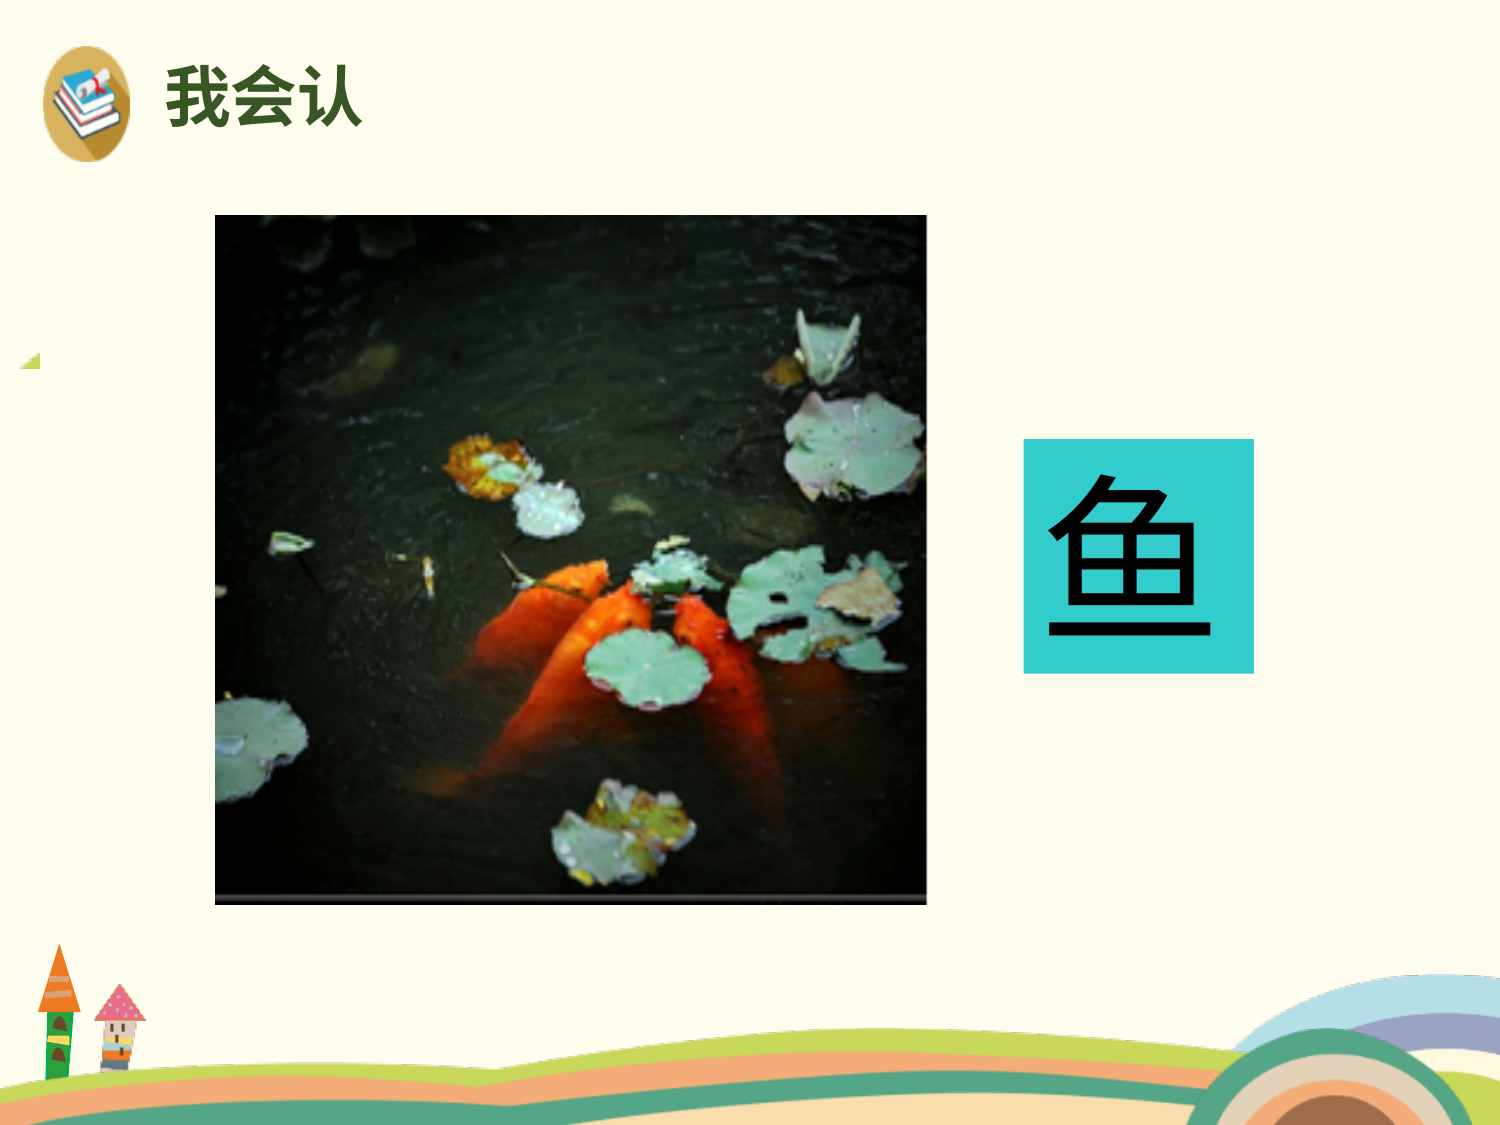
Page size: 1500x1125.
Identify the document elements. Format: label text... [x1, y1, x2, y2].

text_box 我会认 [149, 47, 380, 143]
picture [0, 0, 1500, 1125]
text_box 鱼 [1023, 439, 1254, 674]
